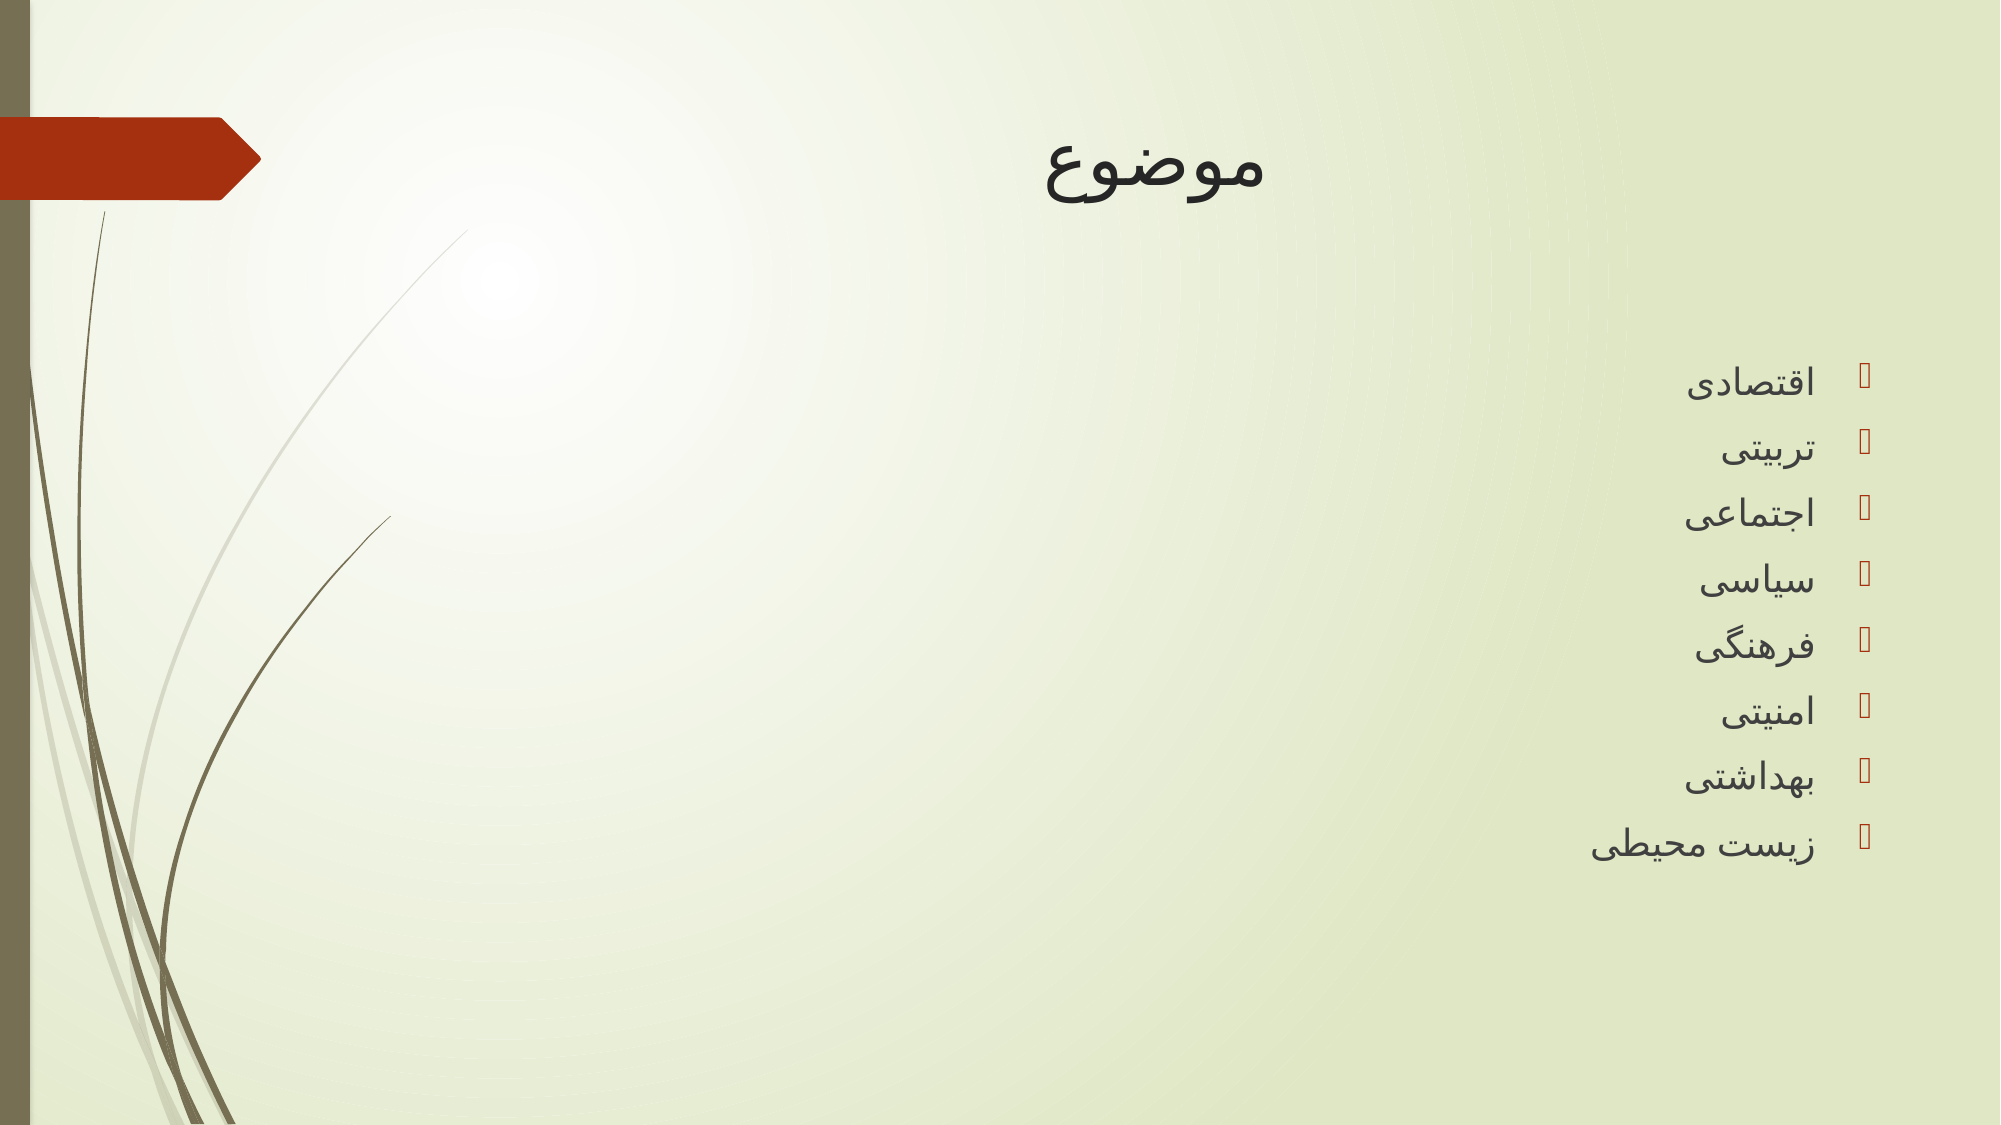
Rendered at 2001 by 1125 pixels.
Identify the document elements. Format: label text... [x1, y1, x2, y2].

title موضوع [425, 102, 1888, 313]
list اقتصادی تربیتی اجتماعی سیاسی فرهنگی امنیتی بهداشتی زیست محیطی [424, 350, 1888, 970]
